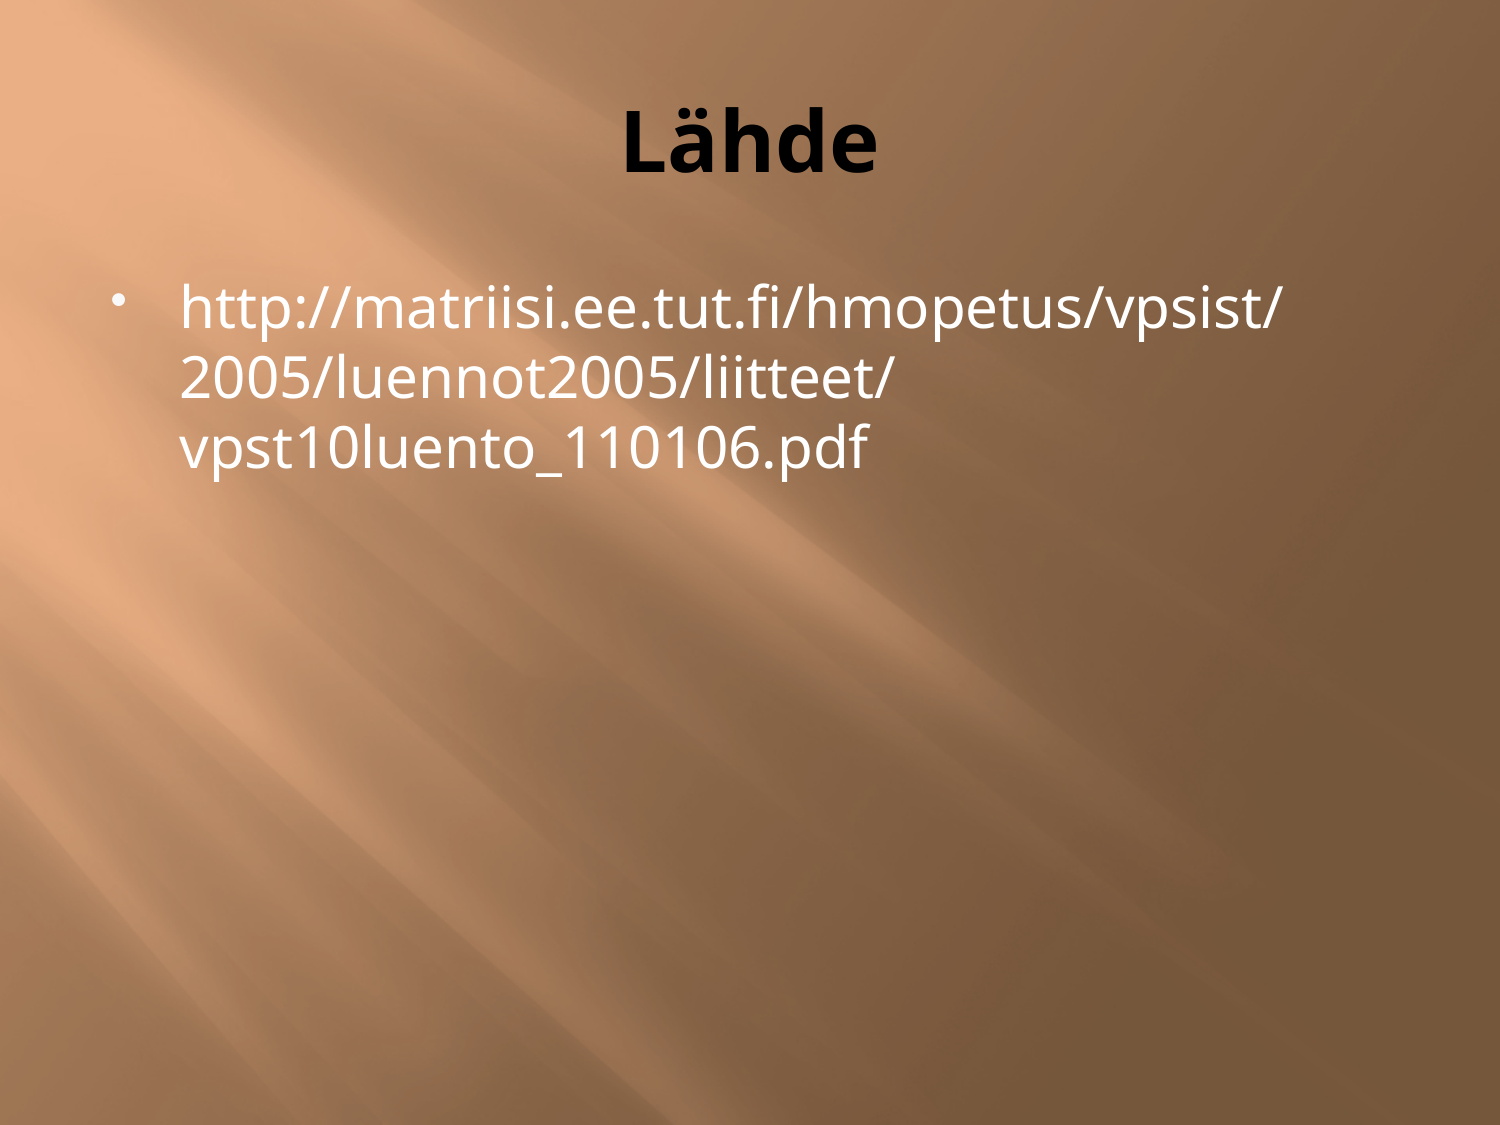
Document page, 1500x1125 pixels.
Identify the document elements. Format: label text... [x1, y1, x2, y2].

title Lähde [75, 45, 1425, 233]
list http://matriisi.ee.tut.fi/hmopetus/vpsist/2005/luennot2005/liitteet/vpst10luento_110106.pdf [75, 262, 1425, 1035]
